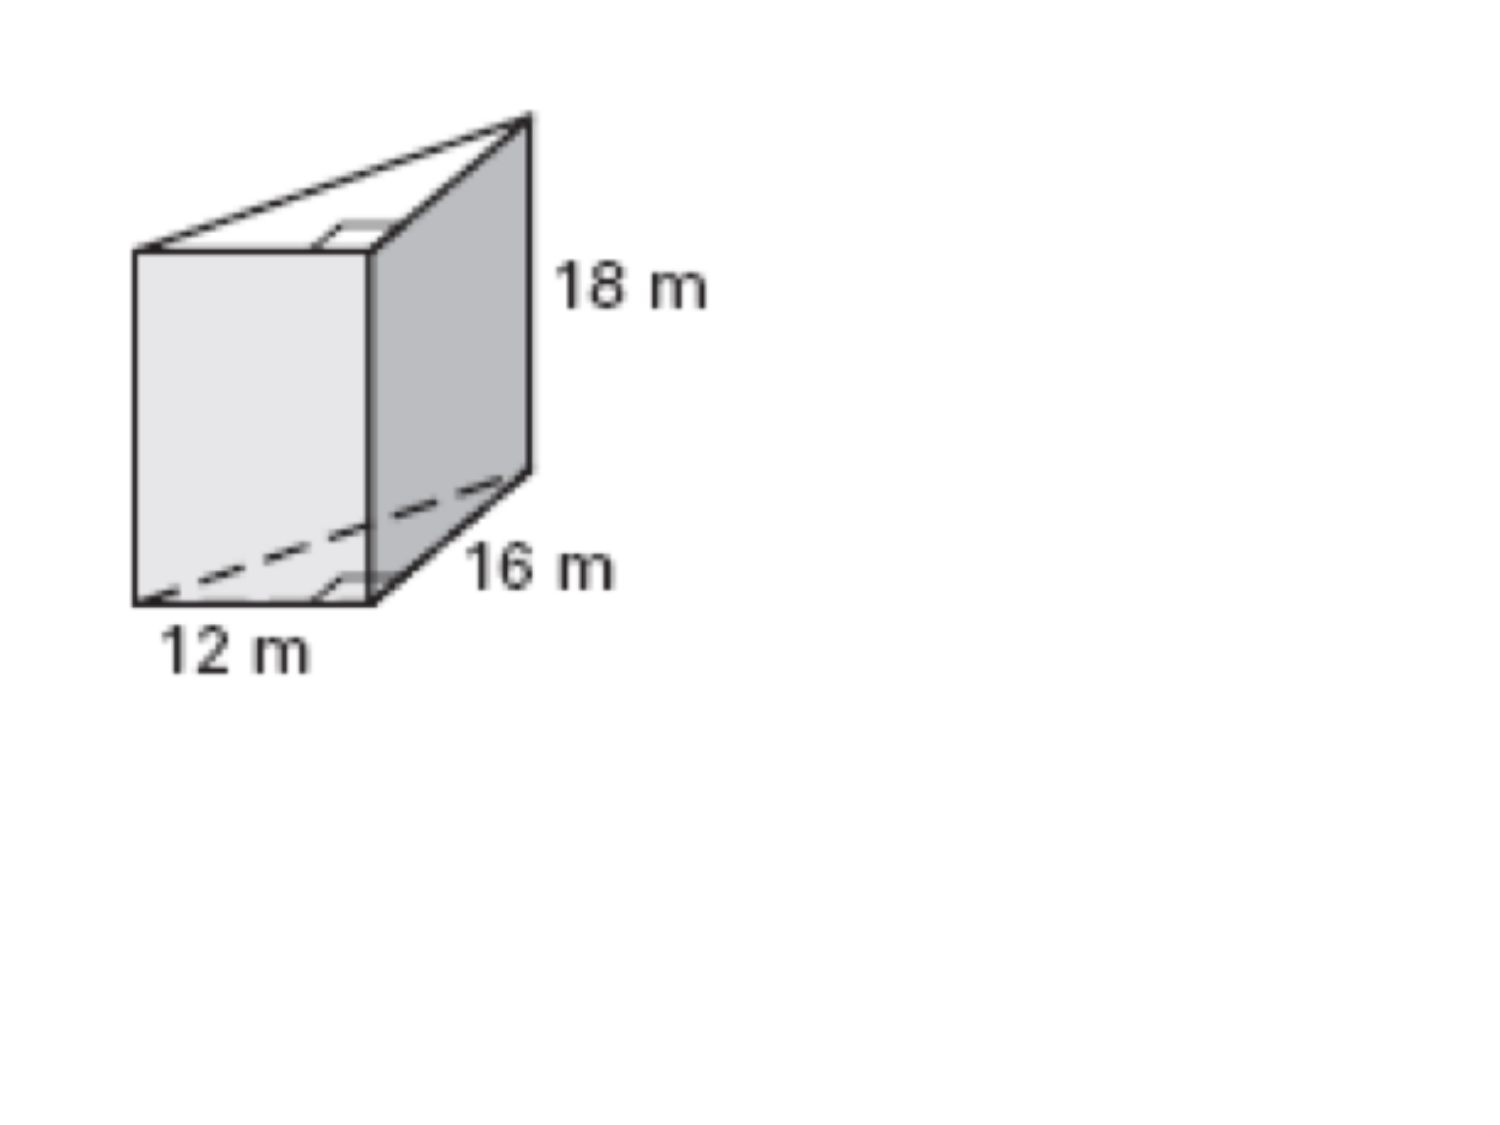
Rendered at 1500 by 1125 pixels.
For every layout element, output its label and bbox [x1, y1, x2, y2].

picture [79, 76, 766, 705]
